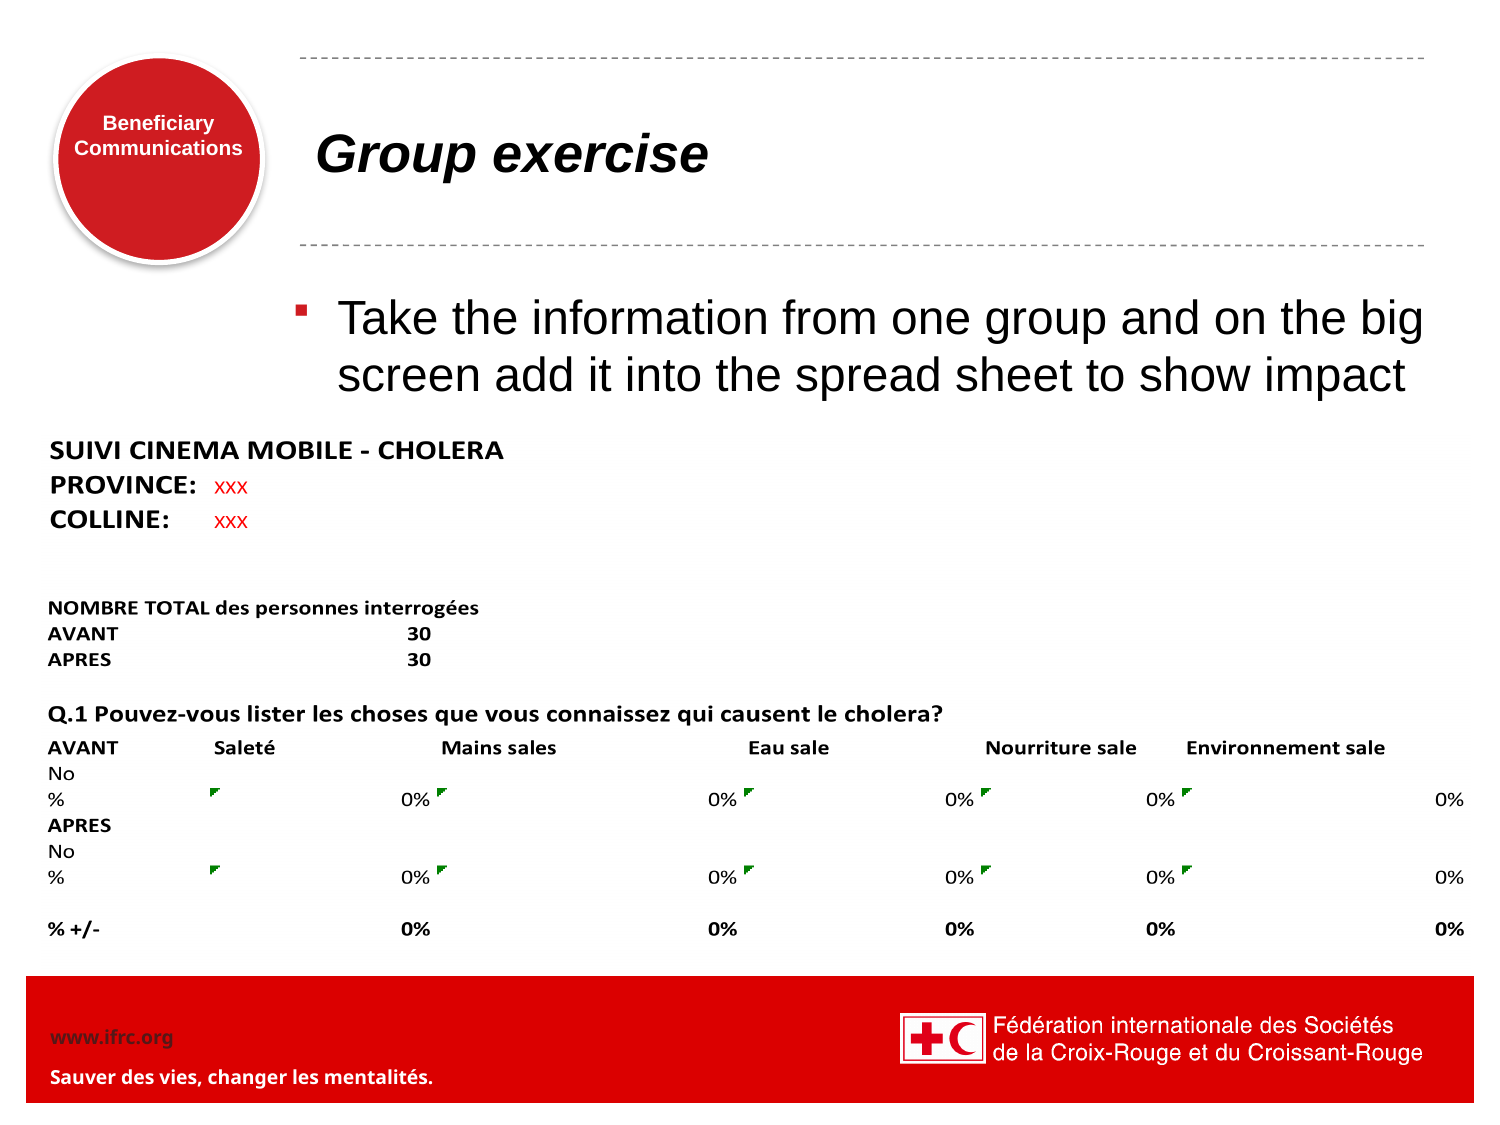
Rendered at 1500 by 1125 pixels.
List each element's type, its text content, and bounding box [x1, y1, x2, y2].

picture [41, 432, 1471, 969]
title Group exercise [299, 57, 1426, 246]
picture [900, 1013, 1422, 1065]
text_box Take the information from one group and on the big screen add it into the spread sheet to show impact [277, 278, 1459, 430]
